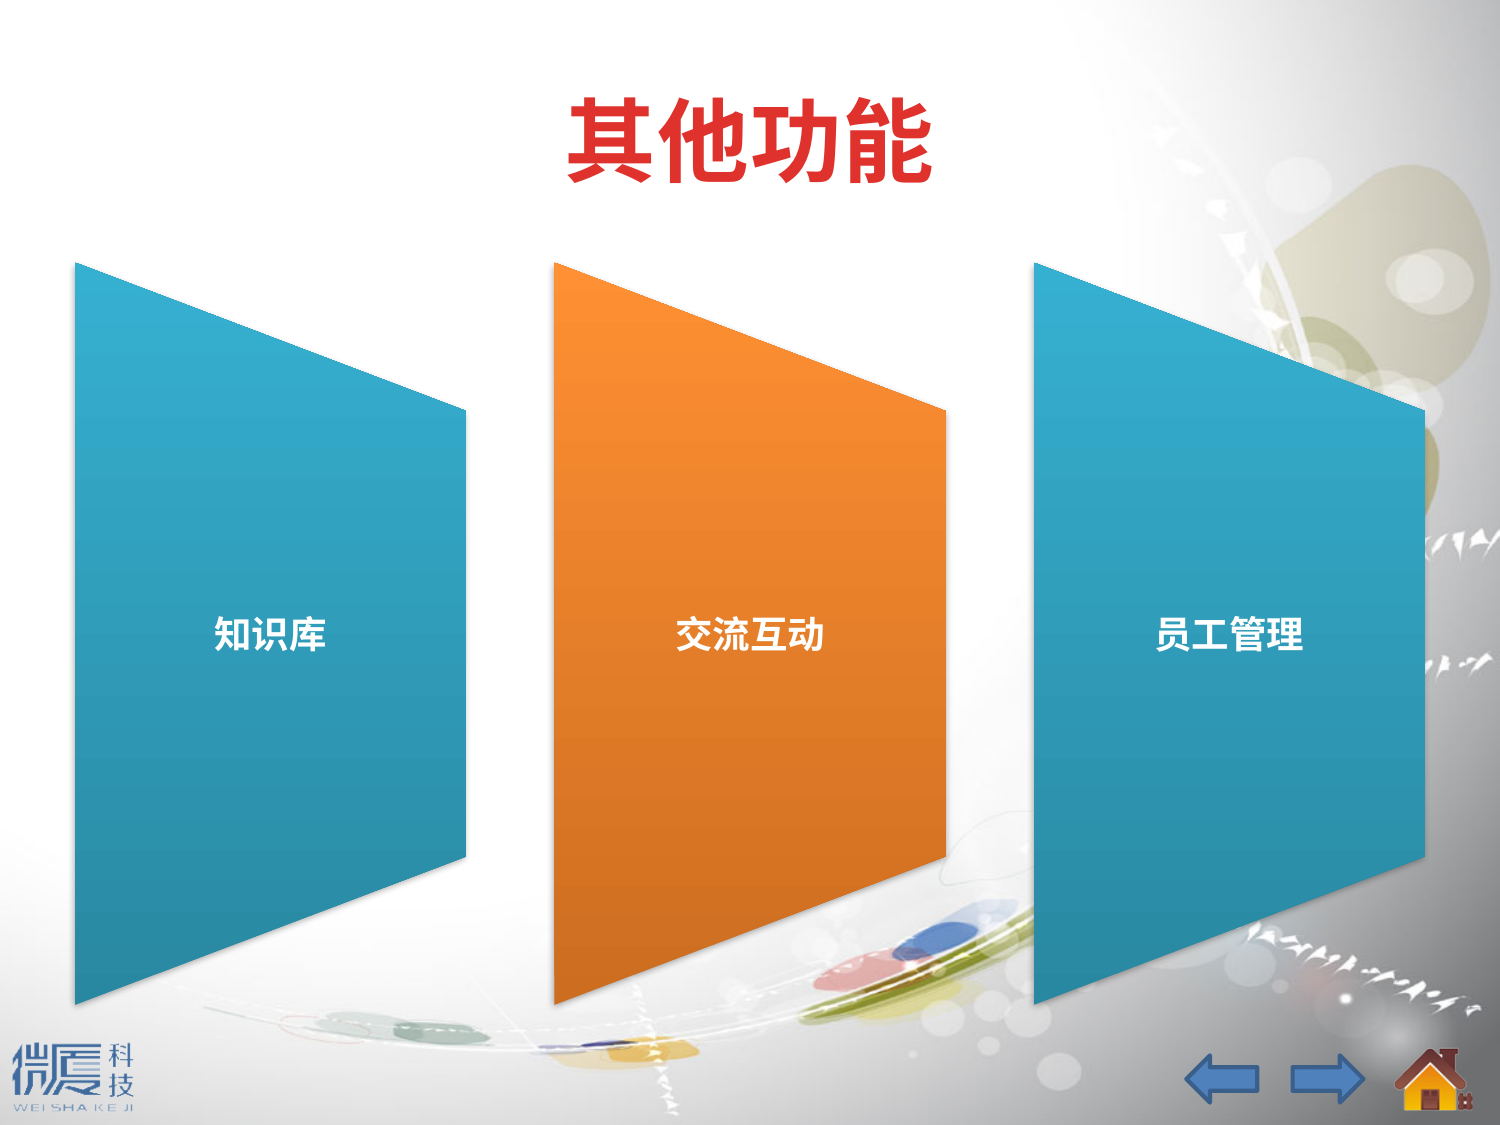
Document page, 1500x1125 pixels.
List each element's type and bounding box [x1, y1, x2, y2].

text_box [1186, 1039, 1485, 1118]
picture [0, 0, 1500, 1125]
list [74, 262, 1426, 1006]
